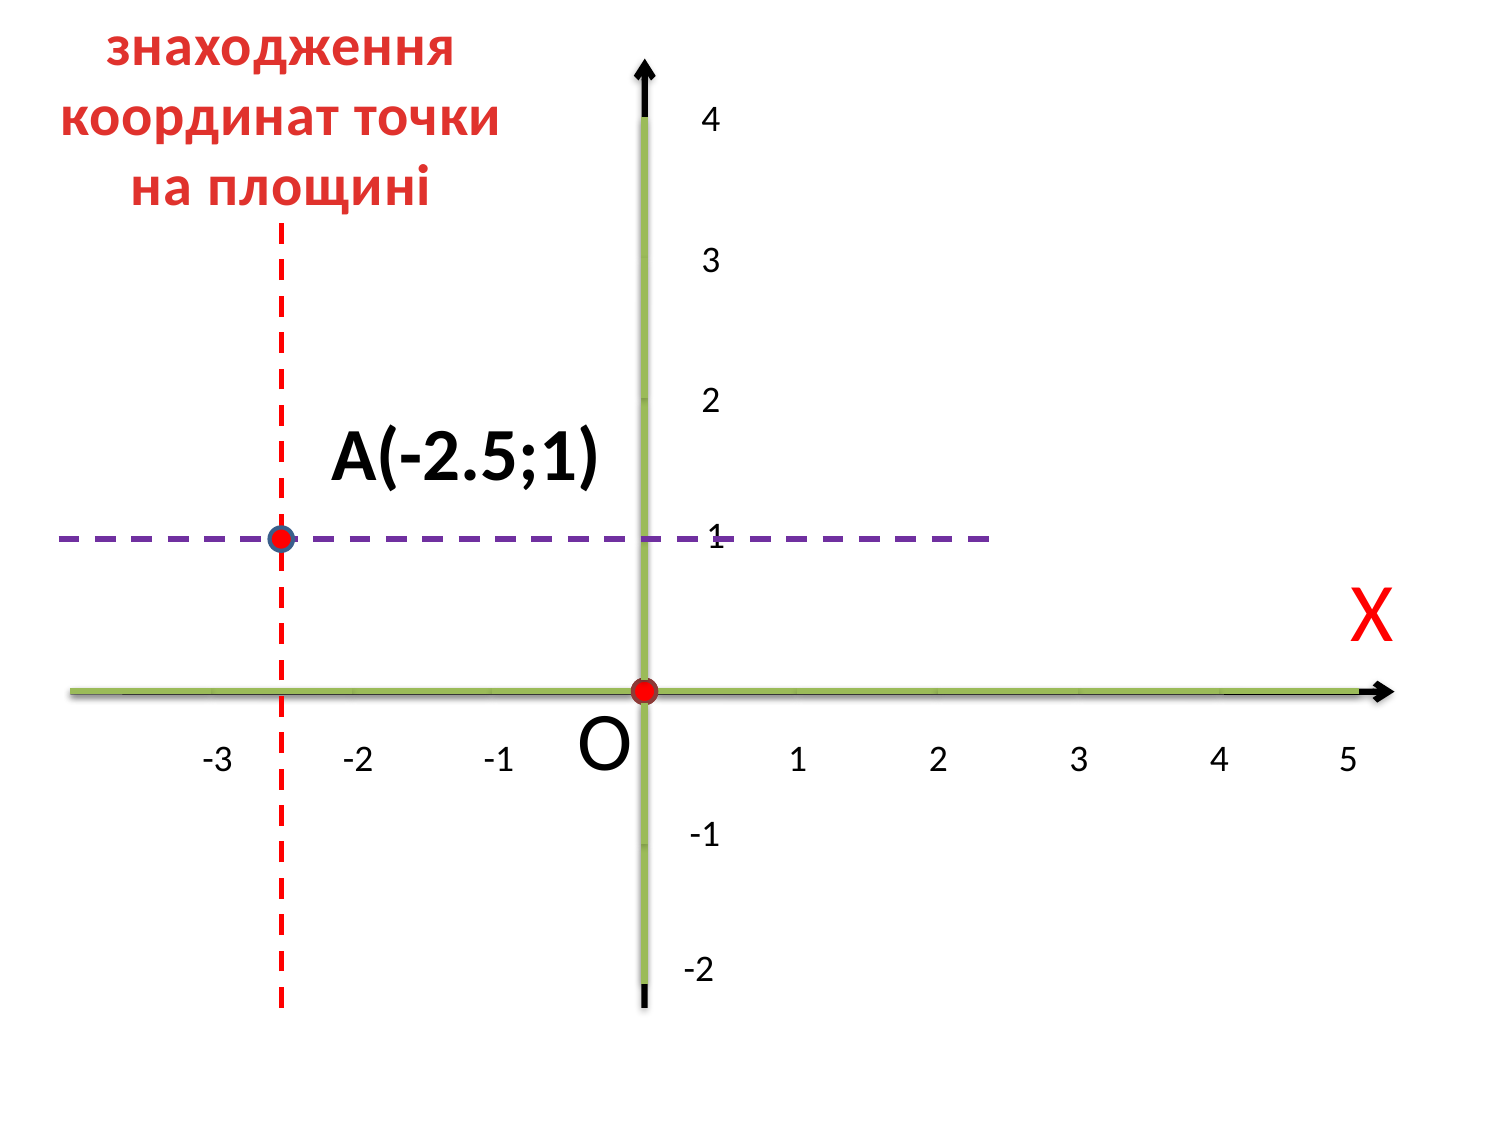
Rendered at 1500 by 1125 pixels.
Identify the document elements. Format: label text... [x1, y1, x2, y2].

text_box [70, 58, 1395, 1008]
text_box знаходження координат точки на площині [0, 0, 563, 225]
